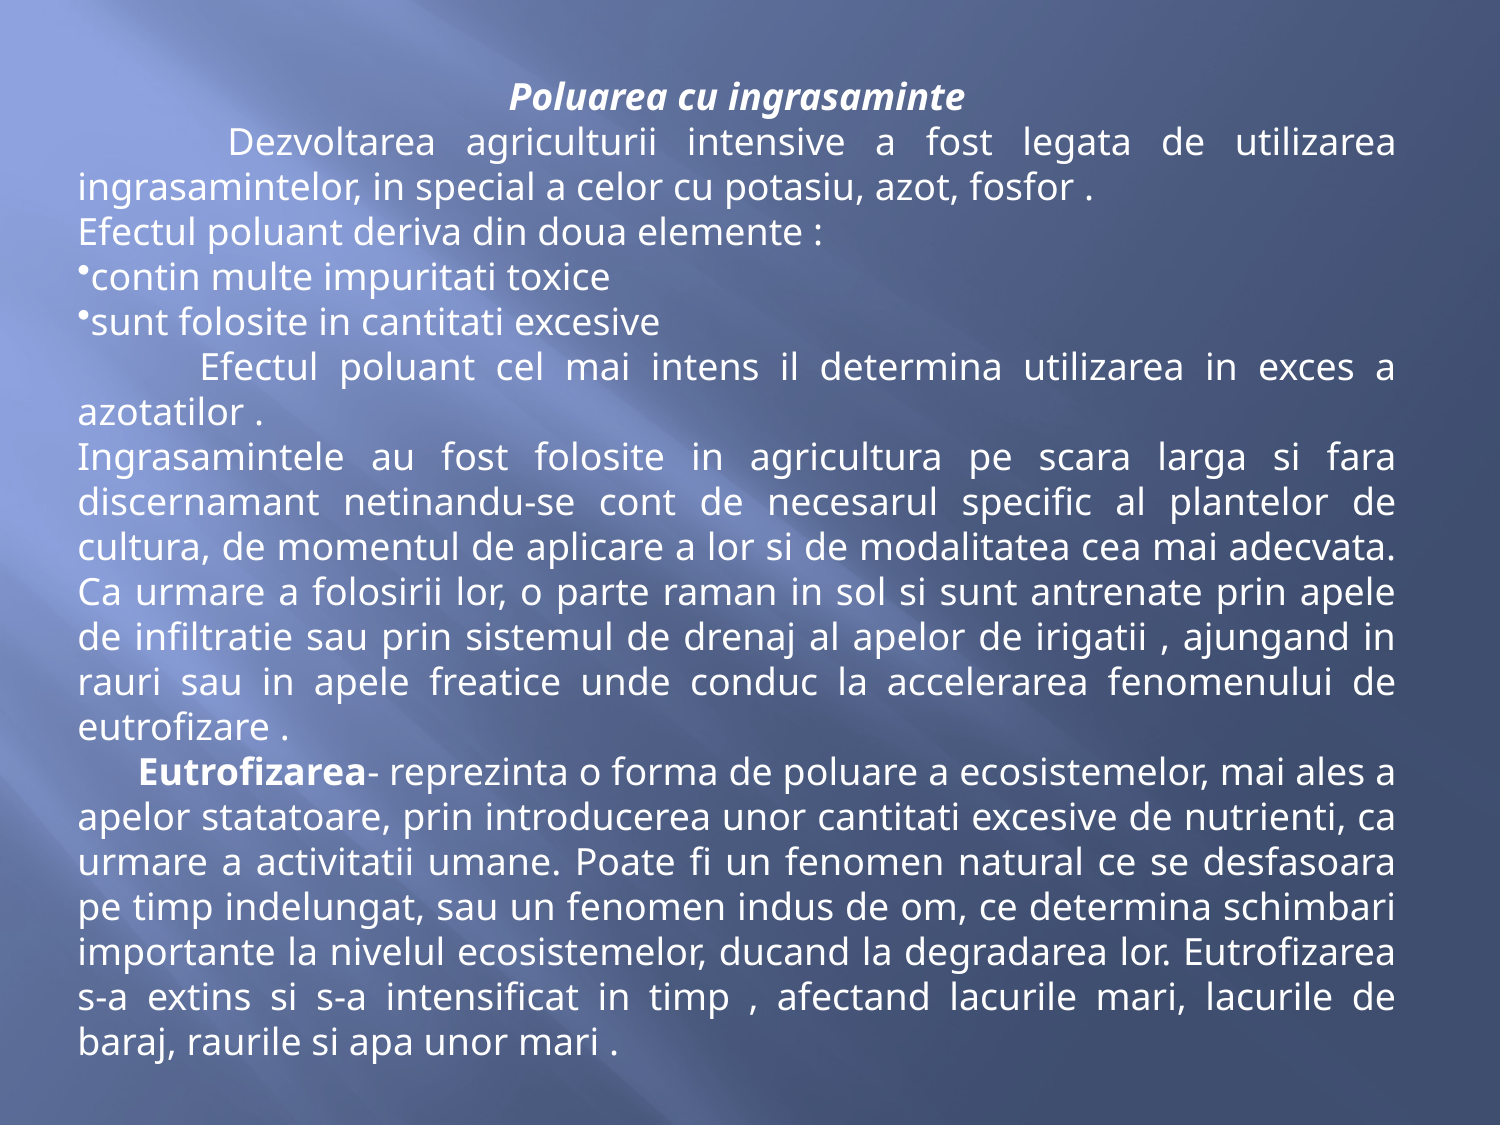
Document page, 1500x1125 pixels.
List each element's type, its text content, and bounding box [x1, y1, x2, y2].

text_box Poluarea cu ingrasaminte Dezvoltarea agriculturii intensive a fost legata de utilizarea ingrasamintelor, in special a celor cu potasiu, azot, fosfor . Efectul poluant deriva din doua elemente : contin multe impuritati toxice sunt folosite in cantitati excesive Efectul poluant cel mai intens il determina utilizarea in exces a azotatilor . Ingrasamintele au fost folosite in agricultura pe scara larga si fara discernamant netinandu-se cont de necesarul specific al plantelor de cultura, de momentul de aplicare a lor si de modalitatea cea mai adecvata. Ca urmare a folosirii lor, o parte raman in sol si sunt antrenate prin apele de infiltratie sau prin sistemul de drenaj al apelor de irigatii , ajungand in rauri sau in apele freatice unde conduc la accelerarea fenomenului de eutrofizare . Eutrofizarea- reprezinta o forma de poluare a ecosistemelor, mai ales a apelor statatoare, prin introducerea unor cantitati excesive de nutrienti, ca urmare a activitatii umane. Poate fi un fenomen natural ce se desfasoara pe timp indelungat, sau un fenomen indus de om, ce determina schimbari importante la nivelul ecosistemelor, ducand la degradarea lor. Eutrofizarea s-a extins si s-a intensificat in timp , afectand lacurile mari, lacurile de baraj, raurile si apa unor mari . [62, 65, 1413, 1071]
